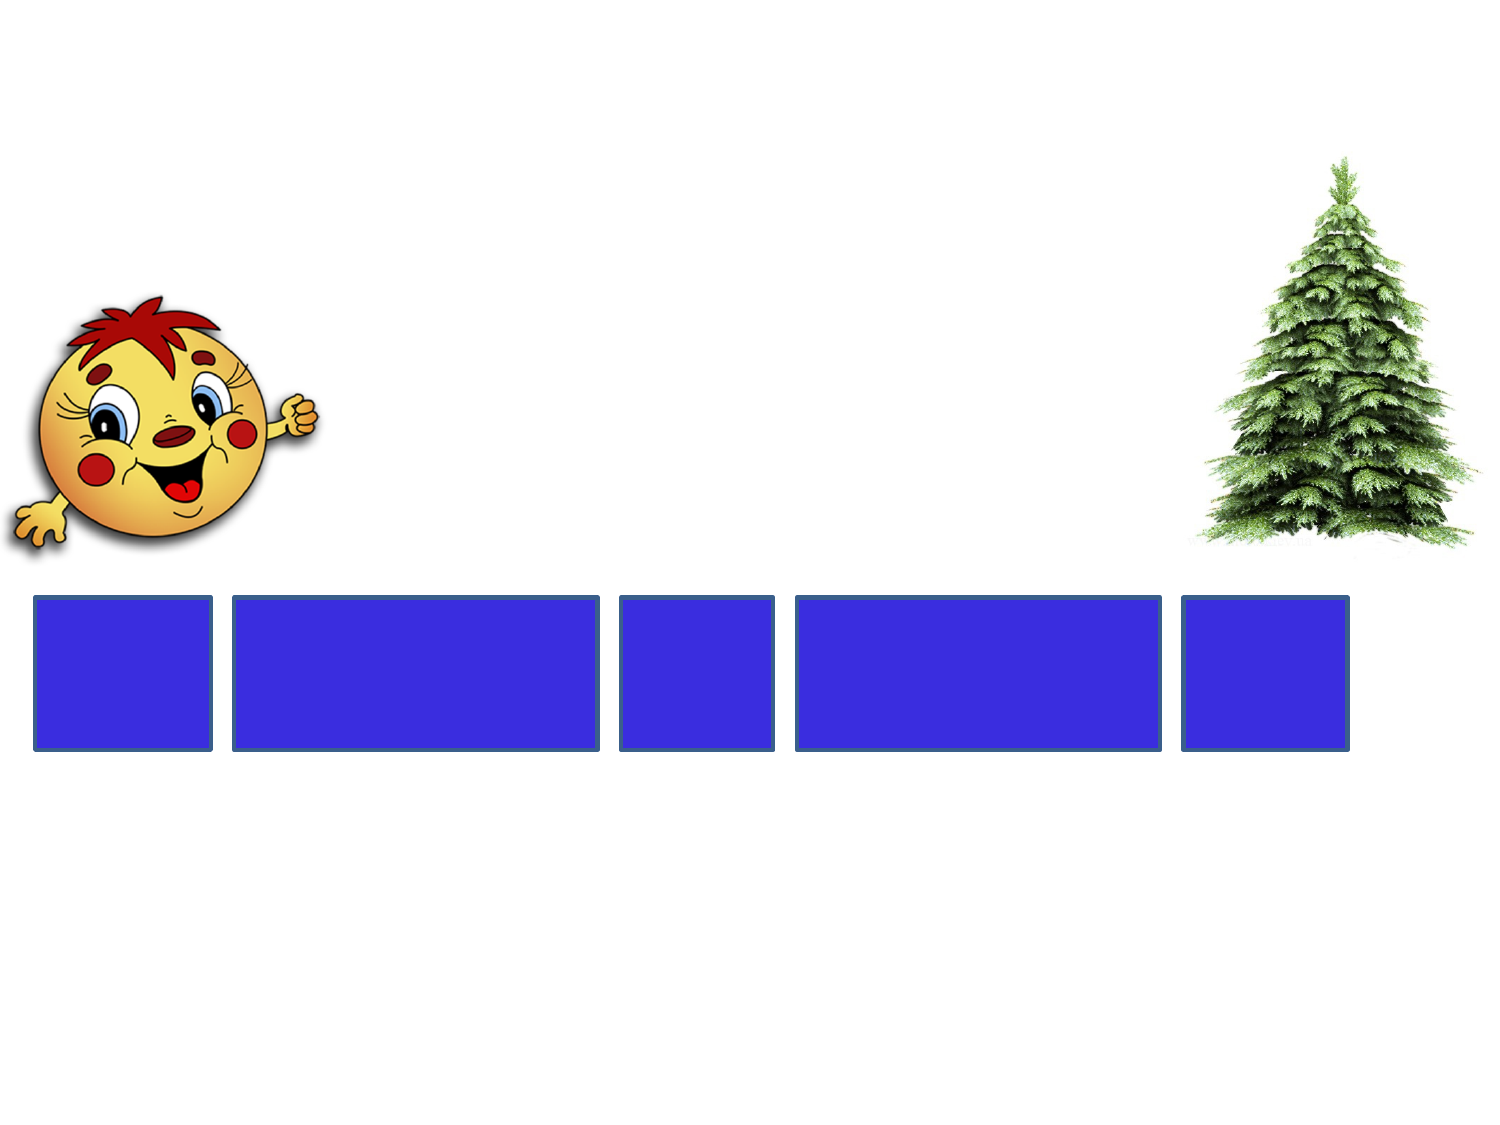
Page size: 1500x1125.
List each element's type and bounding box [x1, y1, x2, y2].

text_box [232, 595, 600, 752]
text_box [33, 596, 213, 752]
text_box [619, 595, 775, 752]
text_box [1181, 595, 1350, 752]
text_box [795, 595, 1162, 752]
picture [1183, 140, 1500, 563]
picture [0, 280, 342, 588]
